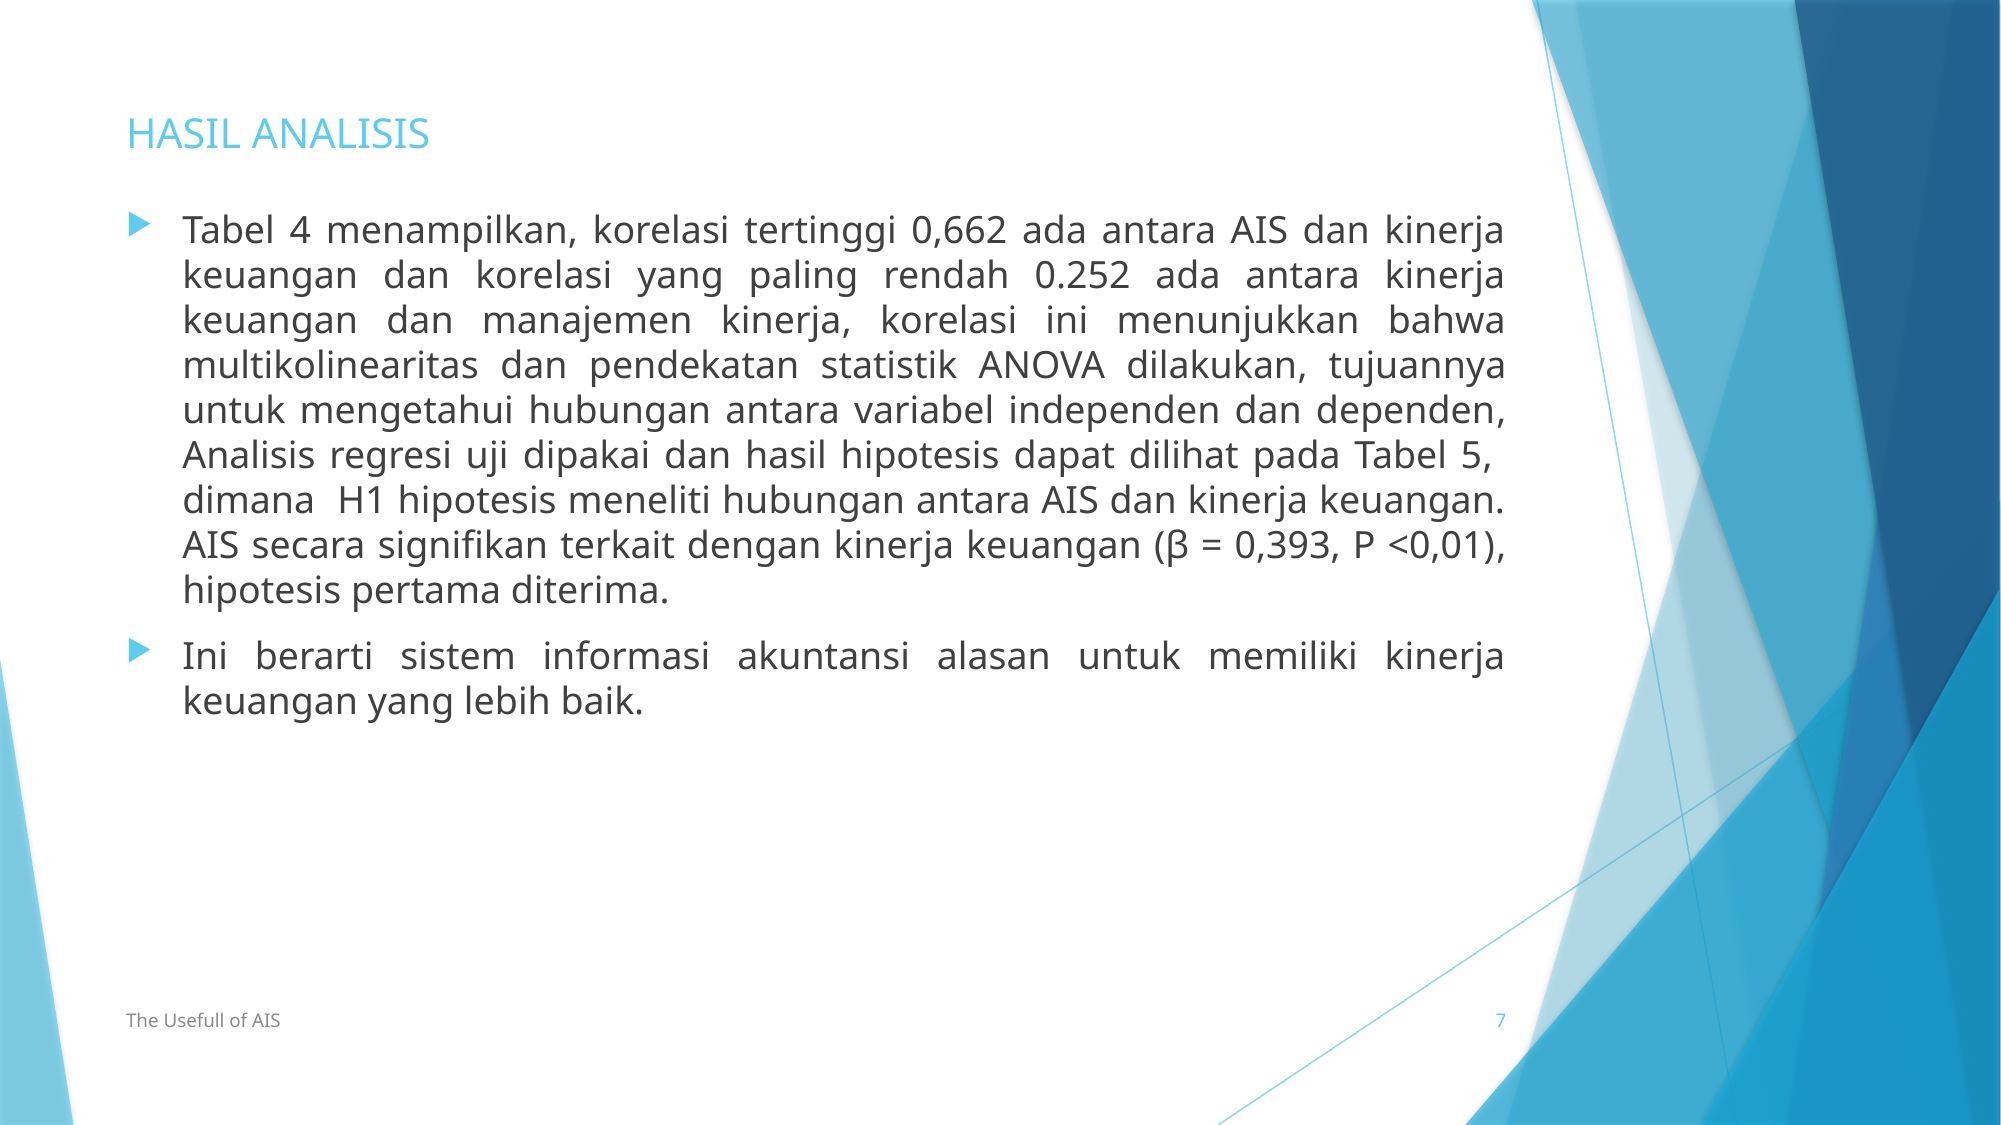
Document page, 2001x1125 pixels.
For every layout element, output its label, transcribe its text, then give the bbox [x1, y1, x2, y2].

footer The Usefull of AIS [111, 991, 1145, 1051]
slide_number 7 [1409, 991, 1522, 1051]
title HASIL ANALISIS [111, 99, 1522, 165]
list Tabel 4 menampilkan, korelasi tertinggi 0,662 ada antara AIS dan kinerja keuangan dan korelasi yang paling rendah 0.252 ada antara kinerja keuangan dan manajemen kinerja, korelasi ini menunjukkan bahwa multikolinearitas dan pendekatan statistik ANOVA dilakukan, tujuannya untuk mengetahui hubungan antara variabel independen dan dependen, Analisis regresi uji dipakai dan hasil hipotesis dapat dilihat pada Tabel 5, dimana H1 hipotesis meneliti hubungan antara AIS dan kinerja keuangan. AIS secara signifikan terkait dengan kinerja keuangan (β = 0,393, P <0,01), hipotesis pertama diterima. Ini berarti sistem informasi akuntansi alasan untuk memiliki kinerja keuangan yang lebih baik. [111, 198, 1522, 992]
